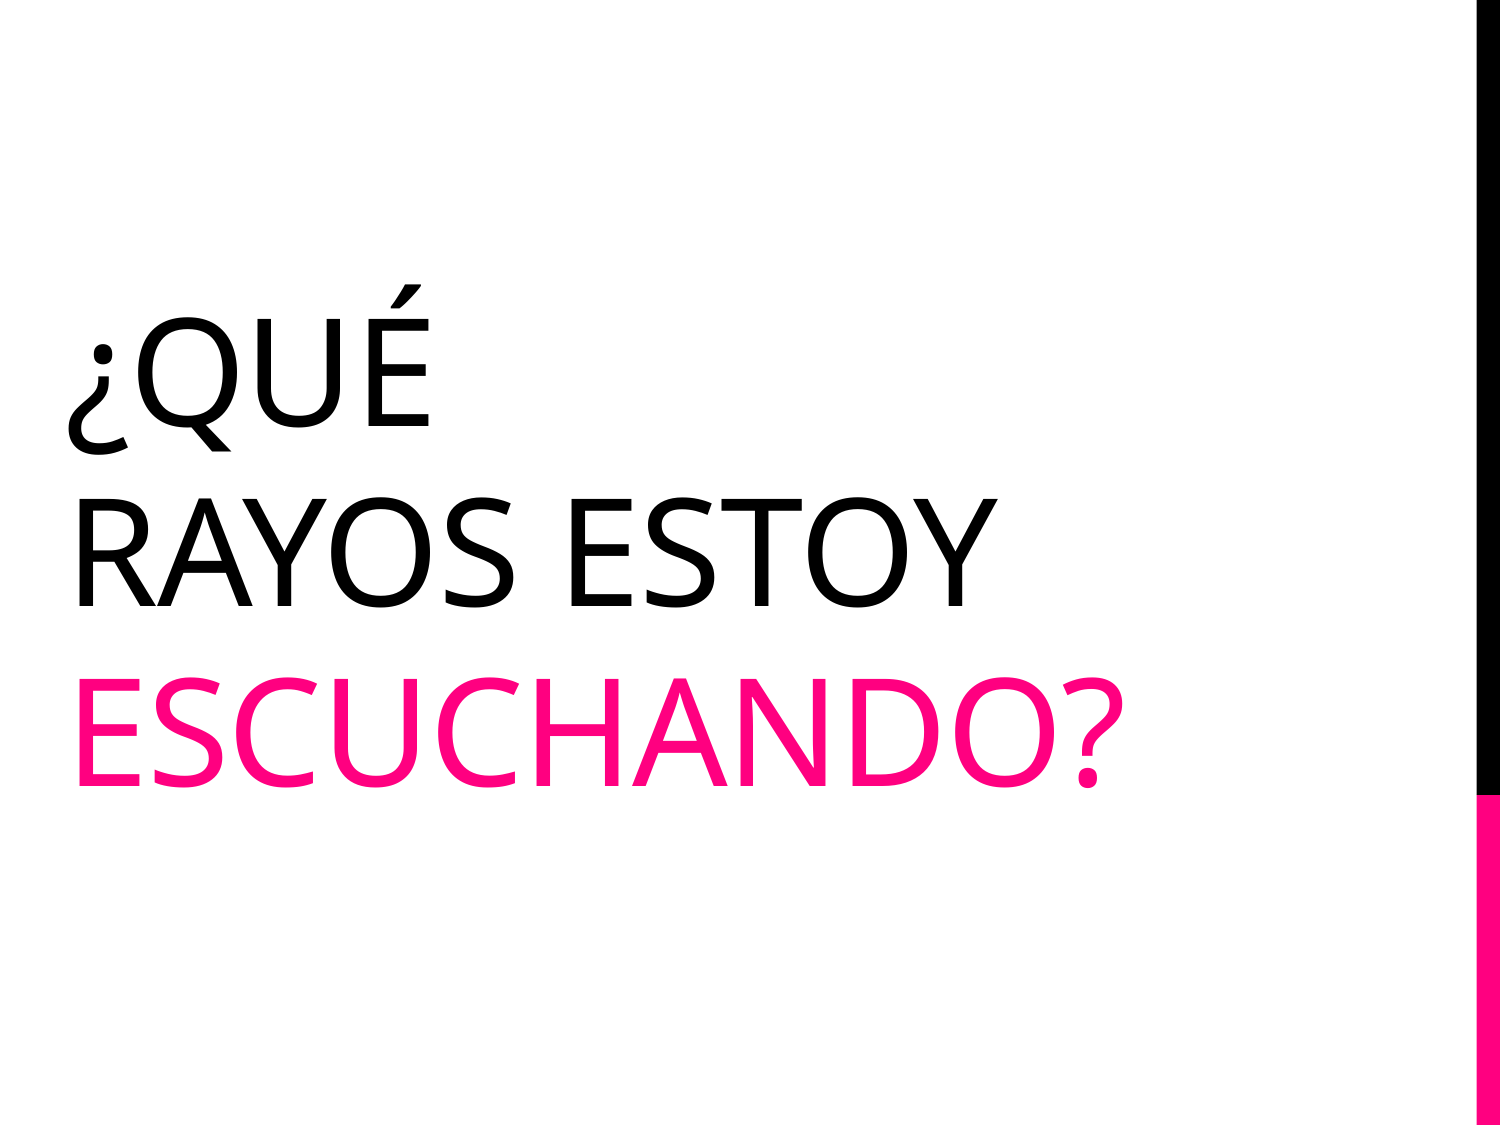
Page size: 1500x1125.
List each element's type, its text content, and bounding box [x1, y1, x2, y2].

title ¿qué rayos estoy escuchando? [50, 66, 1500, 1027]
